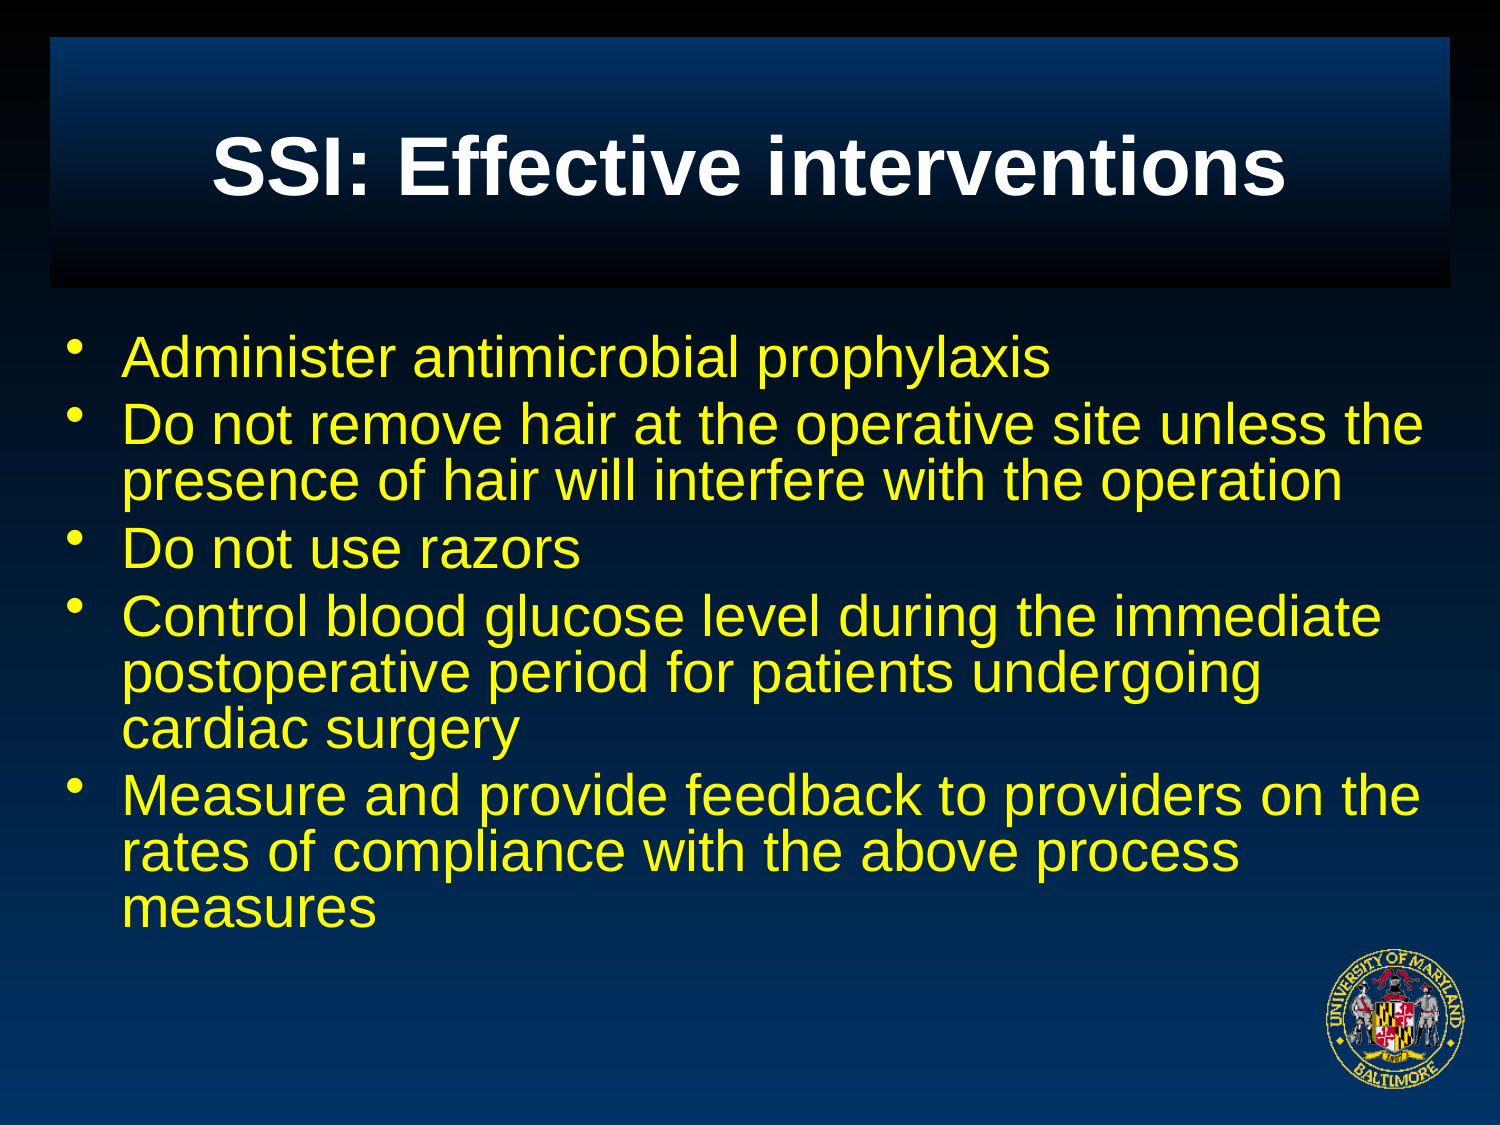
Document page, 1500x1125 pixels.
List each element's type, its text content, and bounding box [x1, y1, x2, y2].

list Administer antimicrobial prophylaxis Do not remove hair at the operative site unless the presence of hair will interfere with the operation Do not use razors Control blood glucose level during the immediate postoperative period for patients undergoing cardiac surgery Measure and provide feedback to providers on the rates of compliance with the above process measures [49, 324, 1451, 1088]
title SSI: Effective interventions [49, 37, 1451, 288]
picture [1325, 949, 1468, 1108]
